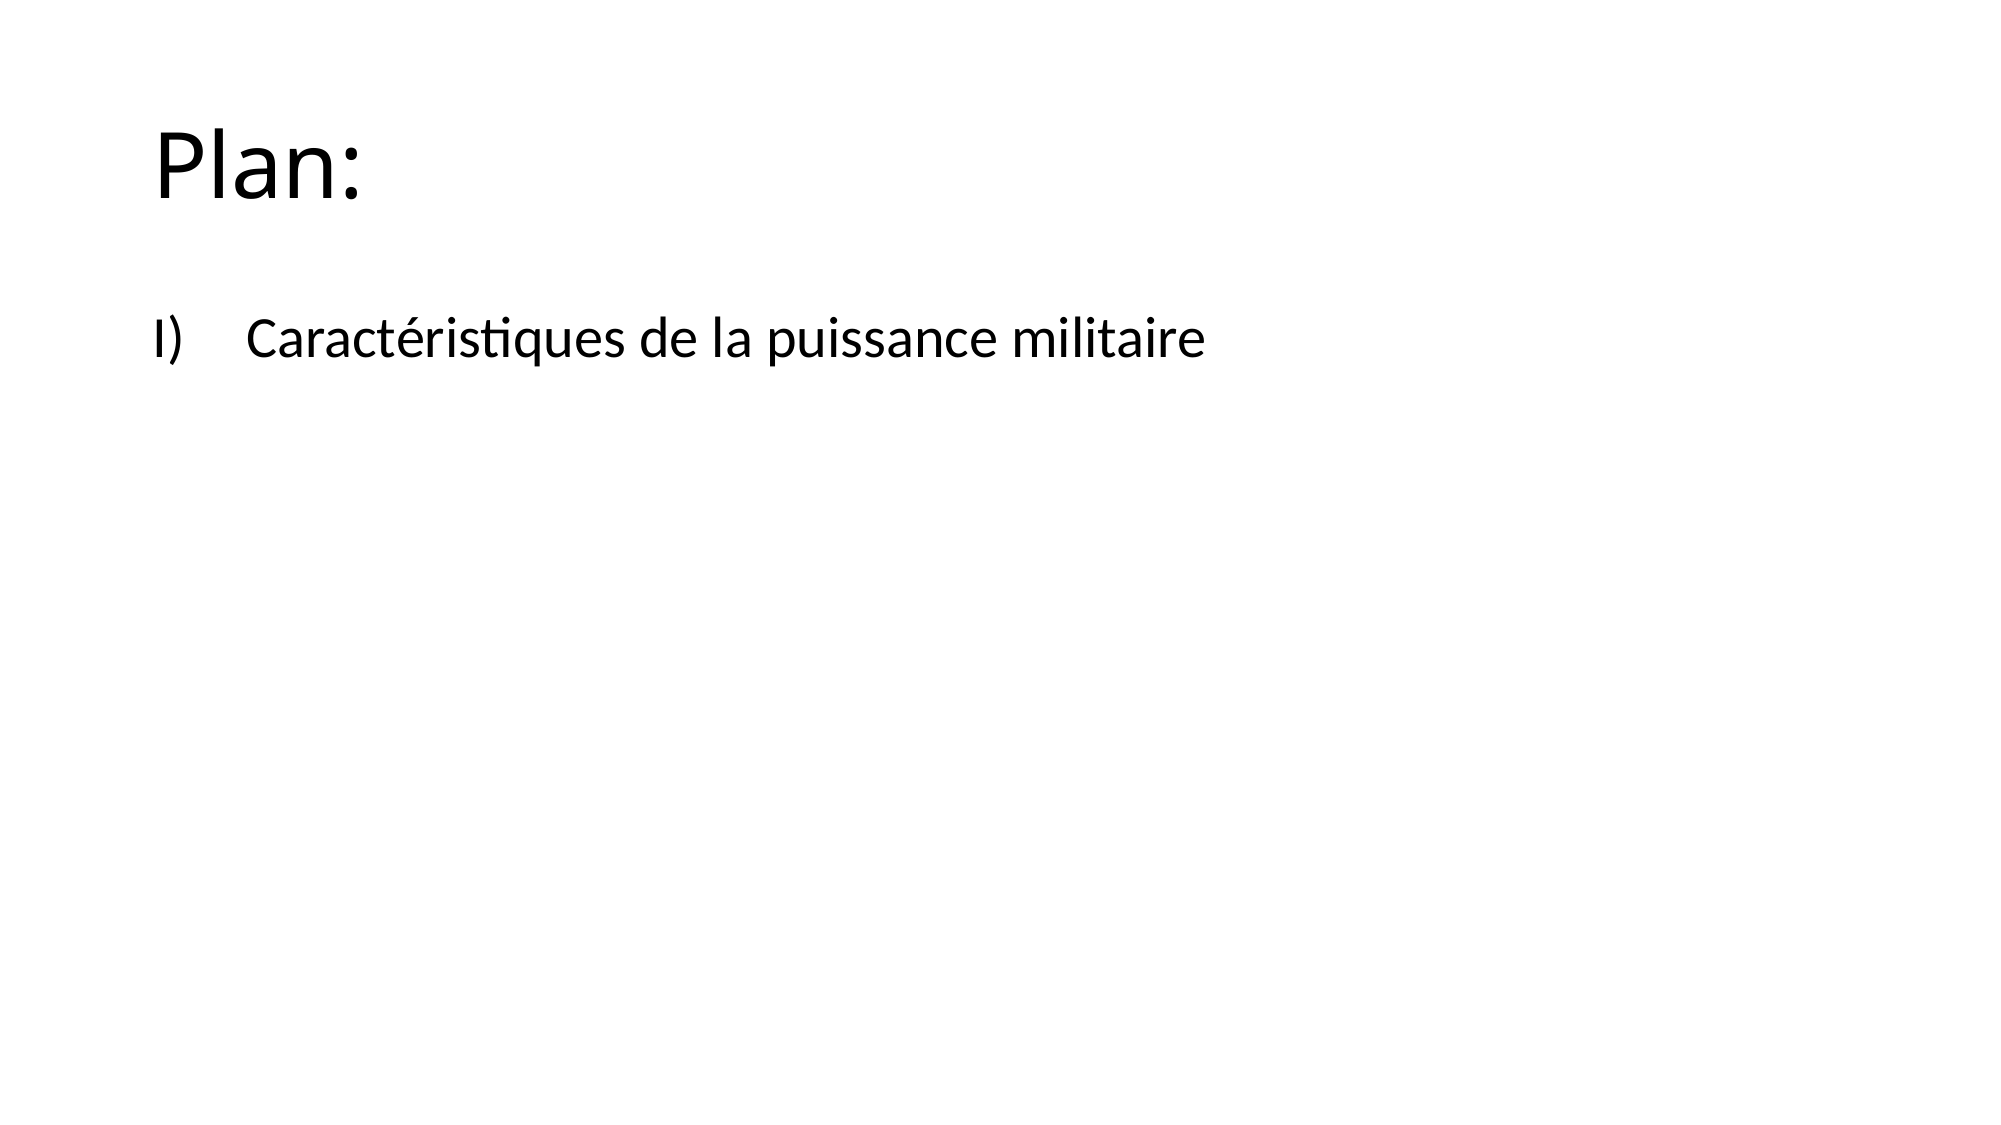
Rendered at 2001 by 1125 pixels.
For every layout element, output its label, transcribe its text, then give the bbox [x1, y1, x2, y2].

title Plan: [137, 59, 1863, 278]
list Caractéristiques de la puissance militaire [137, 299, 1863, 1014]
